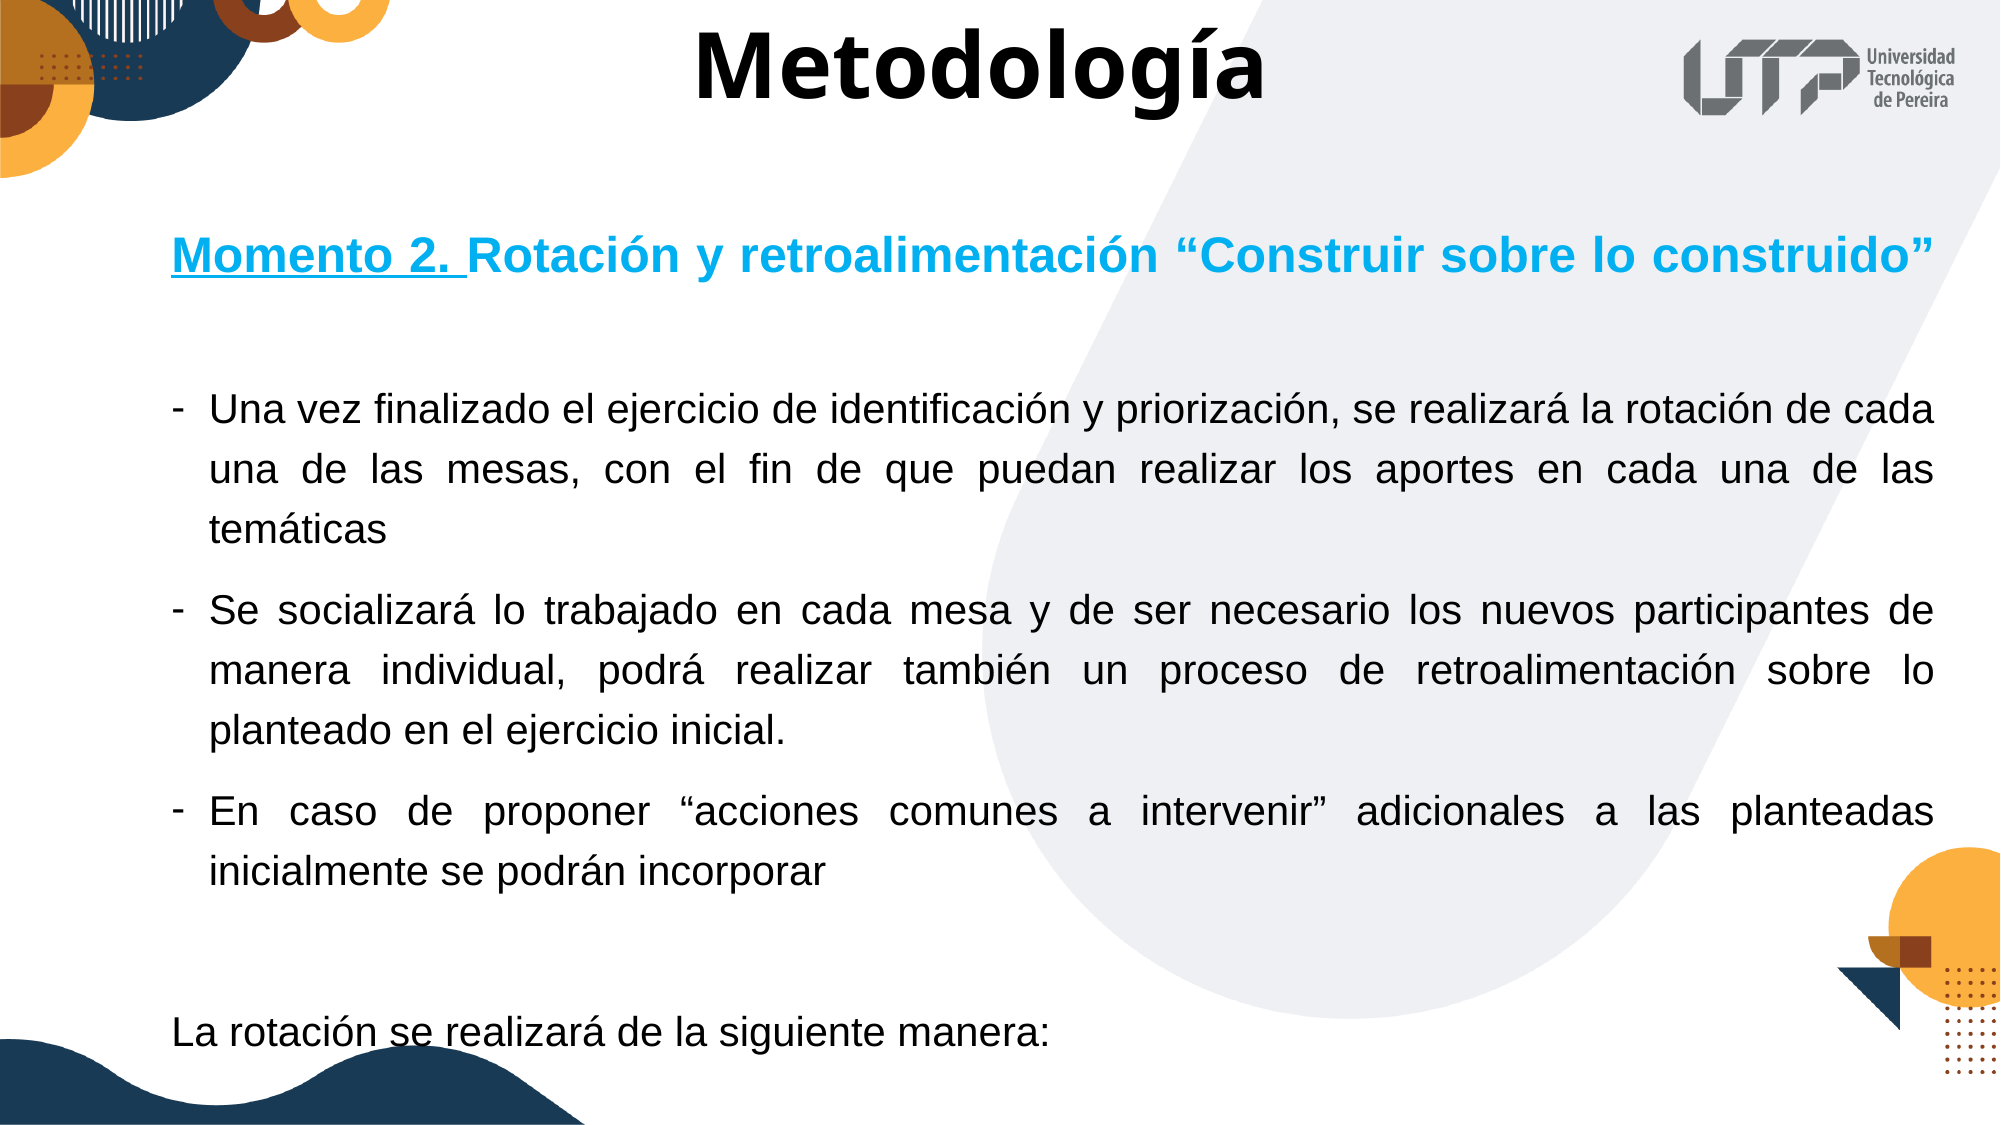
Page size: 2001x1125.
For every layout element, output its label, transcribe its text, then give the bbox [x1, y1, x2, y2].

text_box Metodología [676, 0, 1309, 125]
picture [0, 0, 2001, 1125]
list Momento 2. Rotación y retroalimentación “Construir sobre lo construido” Una vez finalizado el ejercicio de identificación y priorización, se realizará la rotación de cada una de las mesas, con el fin de que puedan realizar los aportes en cada una de las temáticas Se socializará lo trabajado en cada mesa y de ser necesario los nuevos participantes de manera individual, podrá realizar también un proceso de retroalimentación sobre lo planteado en el ejercicio inicial. En caso de proponer “acciones comunes a intervenir” adicionales a las planteadas inicialmente se podrán incorporar La rotación se realizará de la siguiente manera: [156, 202, 1951, 468]
